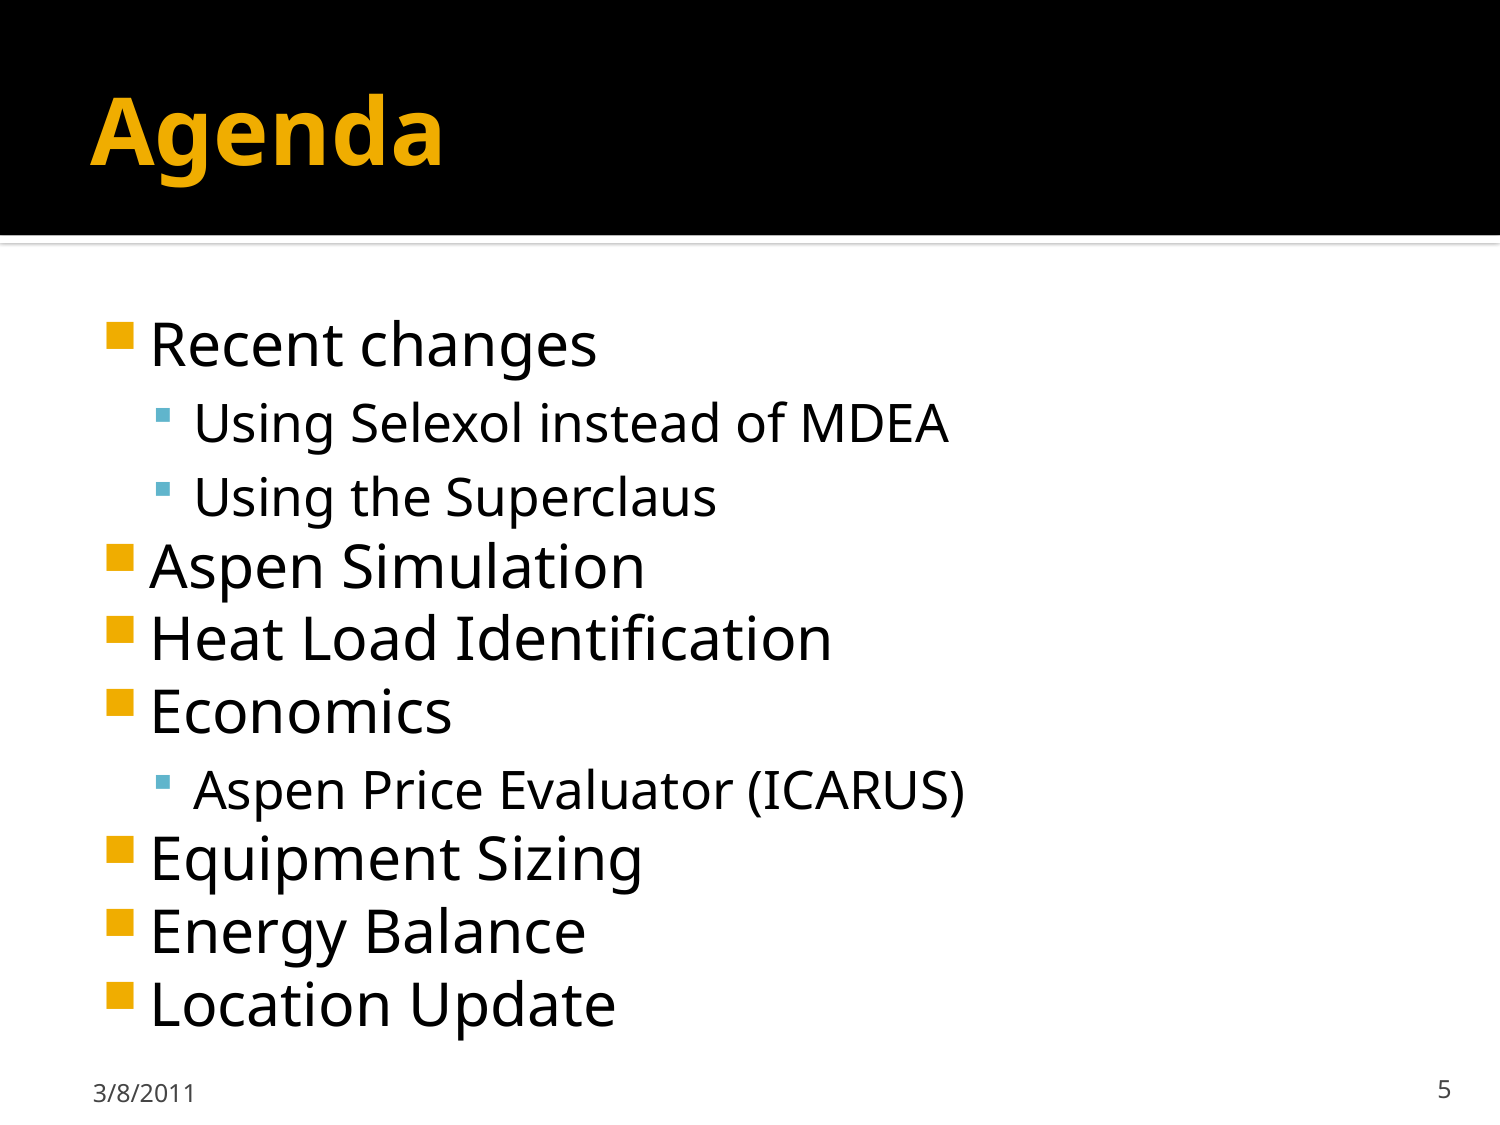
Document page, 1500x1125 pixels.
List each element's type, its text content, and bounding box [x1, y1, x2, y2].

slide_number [75, 1062, 425, 1108]
list Recent changes Using Selexol instead of MDEA Using the Superclaus Aspen Simulation Heat Load Identification Economics Aspen Price Evaluator (ICARUS) Equipment Sizing Energy Balance Location Update [75, 291, 1425, 1050]
slide_number 5 [1345, 1062, 1467, 1108]
title Agenda [75, 25, 1425, 231]
